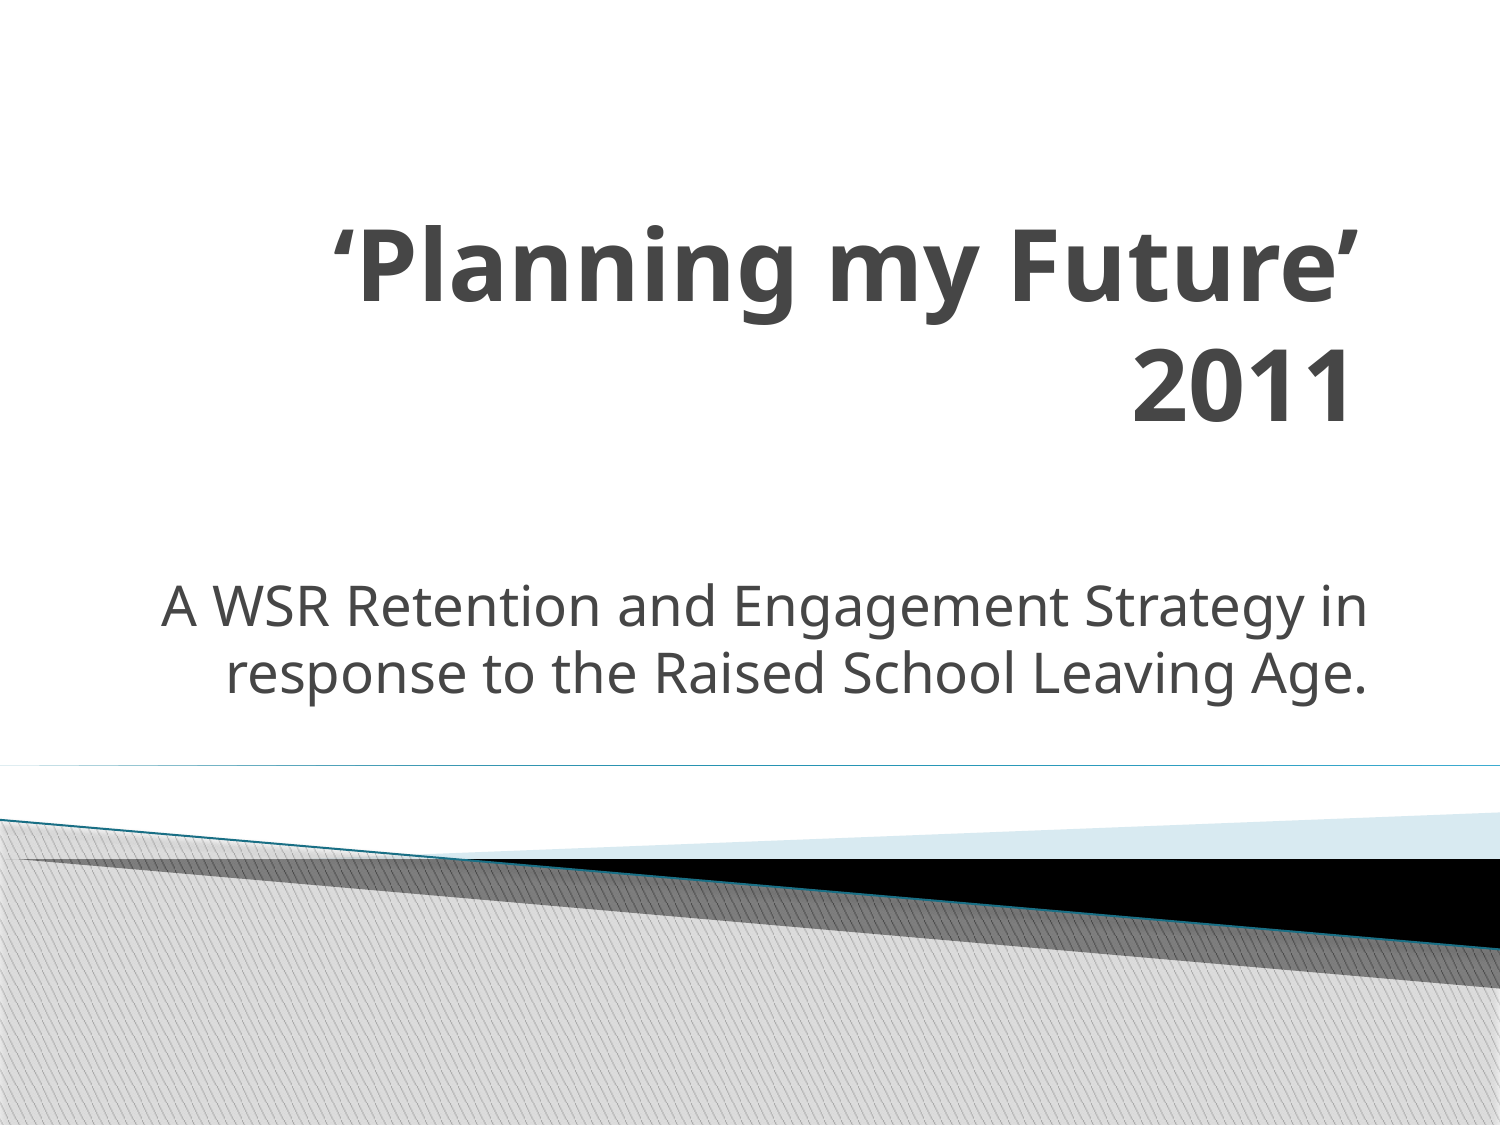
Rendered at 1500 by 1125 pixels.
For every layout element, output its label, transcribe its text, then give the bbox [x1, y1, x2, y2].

subtitle A WSR Retention and Engagement Strategy in response to the Raised School Leaving Age. [112, 562, 1388, 760]
picture [5, 859, 1500, 989]
title ‘Planning my Future’ 2011 [100, 149, 1376, 450]
